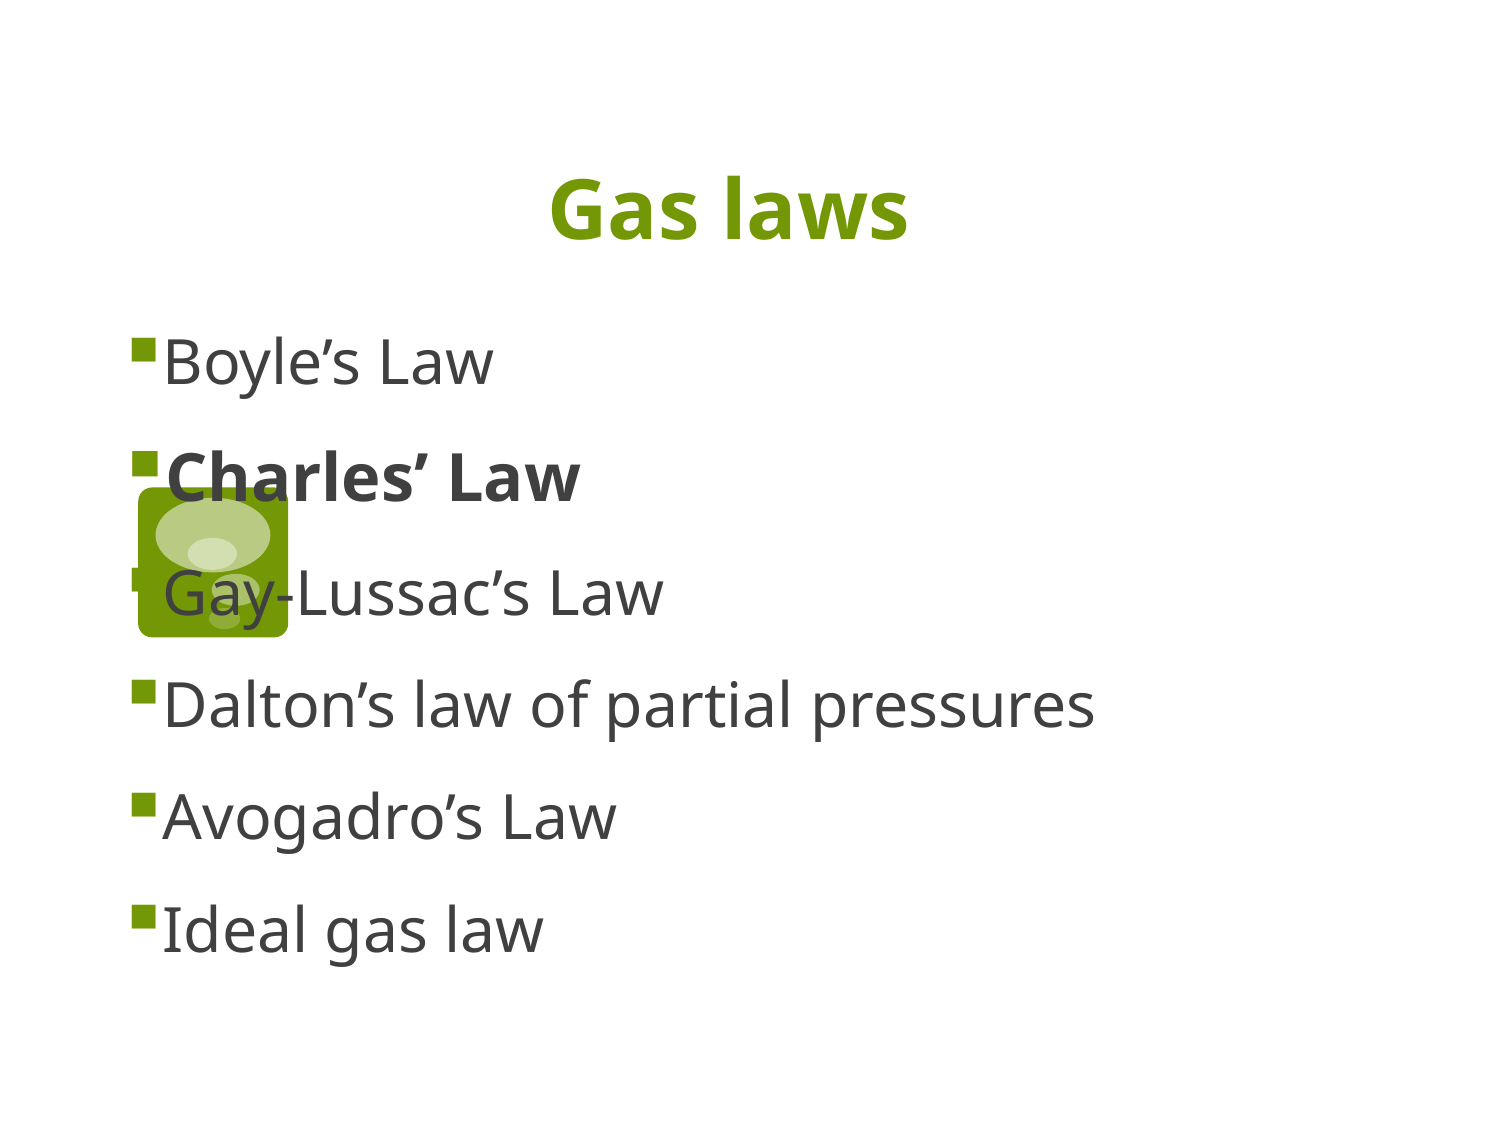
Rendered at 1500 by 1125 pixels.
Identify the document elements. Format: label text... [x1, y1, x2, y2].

list Boyle’s Law Charles’ Law Gay-Lussac’s Law Dalton’s law of partial pressures Avogadro’s Law Ideal gas law [110, 314, 1374, 1040]
title Gas laws [323, 76, 1135, 264]
